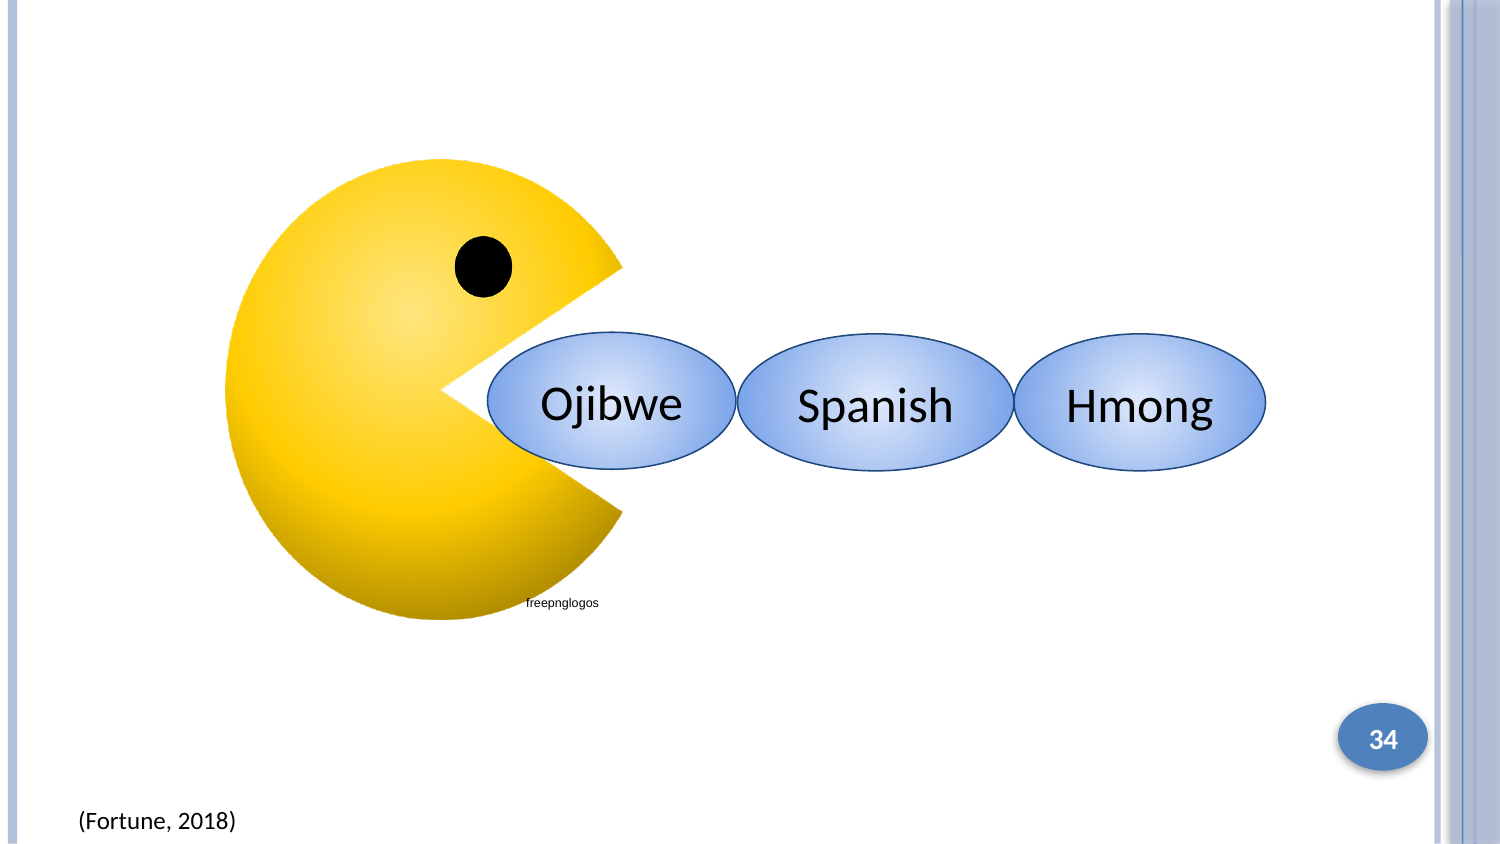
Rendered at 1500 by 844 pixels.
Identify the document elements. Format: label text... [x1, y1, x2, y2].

text_box (Fortune, 2018) [63, 796, 252, 842]
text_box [224, 158, 1266, 620]
slide_number 34 [1333, 705, 1434, 770]
